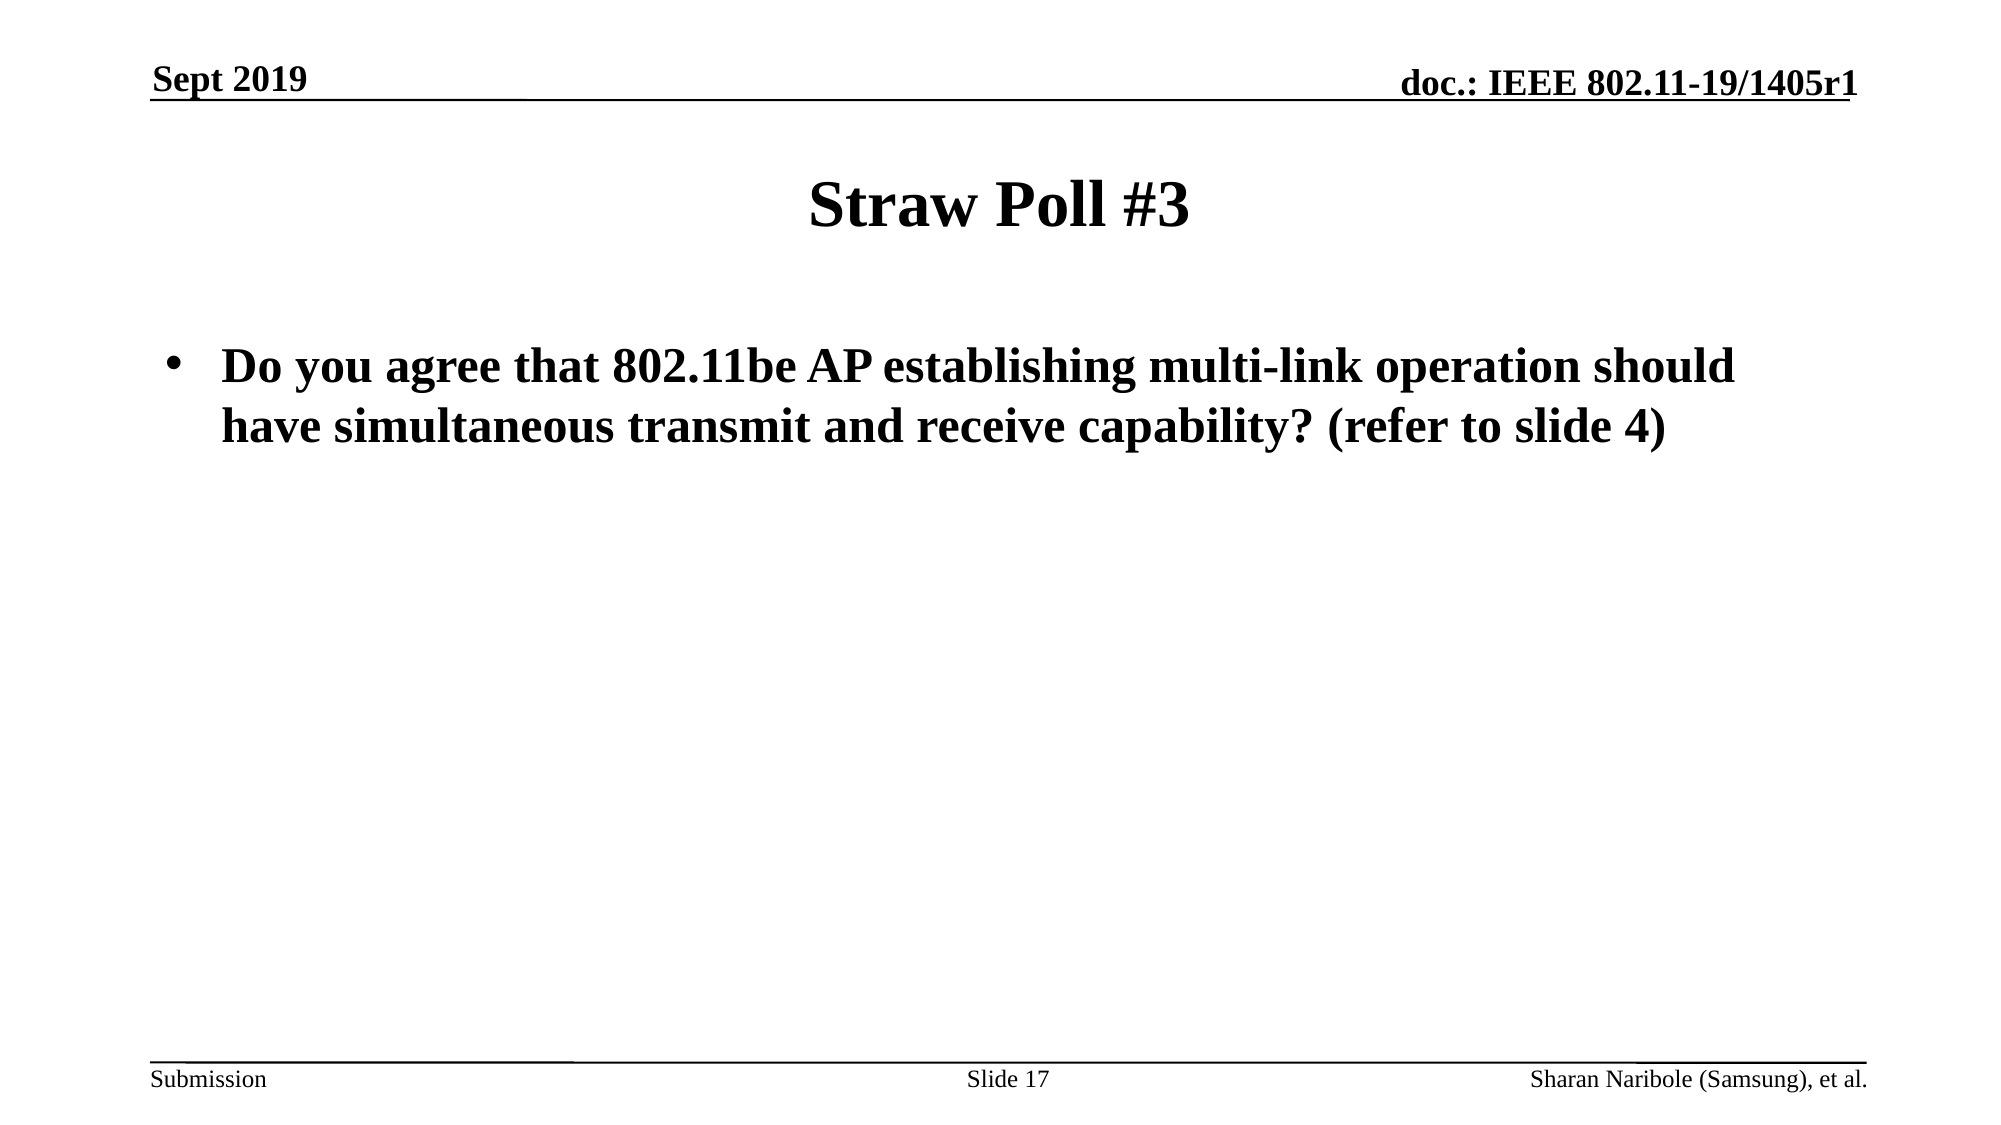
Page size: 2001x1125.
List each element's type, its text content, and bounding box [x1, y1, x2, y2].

slide_number Slide 17 [950, 1061, 1067, 1123]
footer Sharan Naribole (Samsung), et al. [1171, 1061, 1869, 1093]
list Do you agree that 802.11be AP establishing multi-link operation should have simultaneous transmit and receive capability? (refer to slide 4) [149, 324, 1850, 1000]
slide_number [152, 54, 563, 100]
title Straw Poll #3 [149, 112, 1850, 288]
